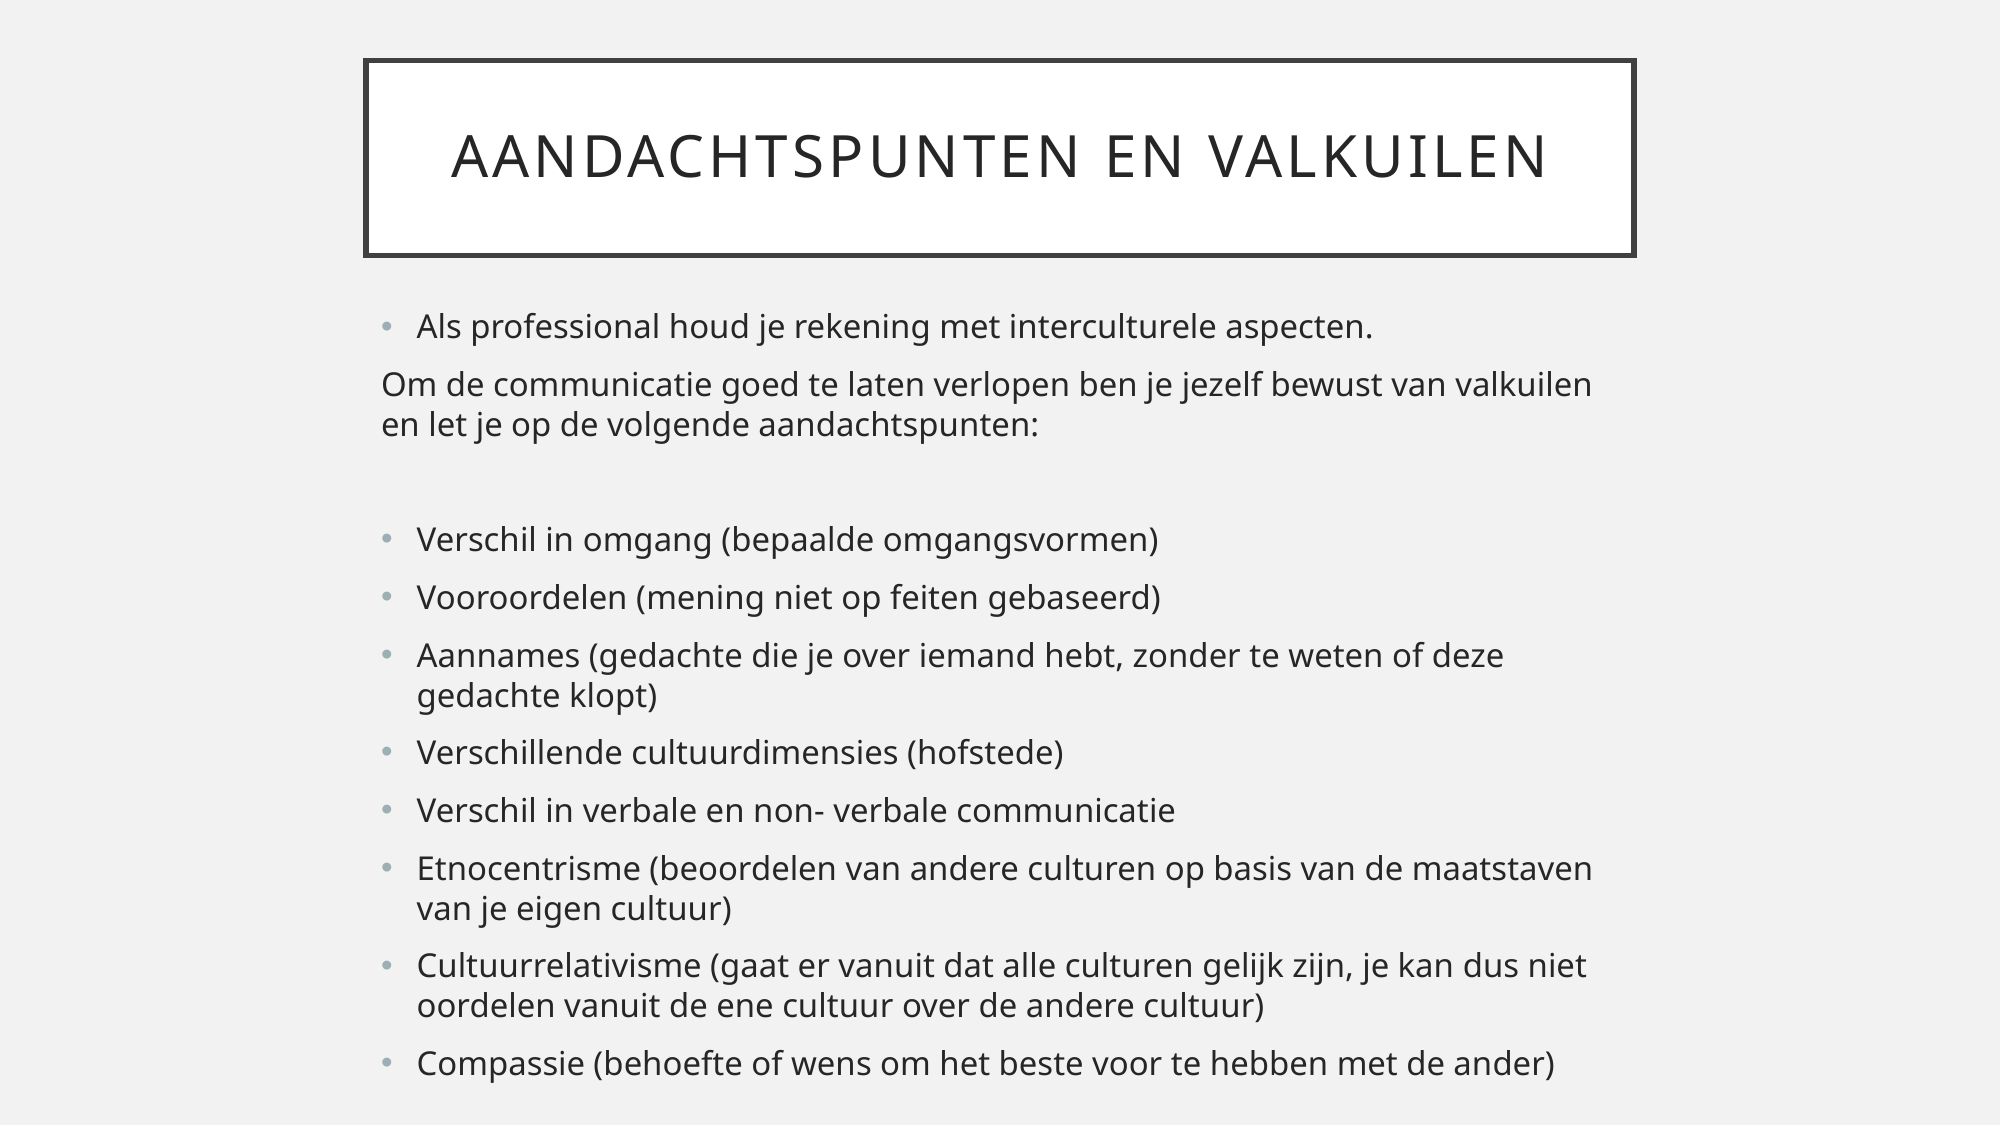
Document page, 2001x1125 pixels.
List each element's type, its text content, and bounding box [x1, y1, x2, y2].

title Aandachtspunten en valkuilen [363, 58, 1637, 258]
list Als professional houd je rekening met interculturele aspecten. Om de communicatie goed te laten verlopen ben je jezelf bewust van valkuilen en let je op de volgende aandachtspunten: Verschil in omgang (bepaalde omgangsvormen) Vooroordelen (mening niet op feiten gebaseerd) Aannames (gedachte die je over iemand hebt, zonder te weten of deze gedachte klopt) Verschillende cultuurdimensies (hofstede) Verschil in verbale en non- verbale communicatie Etnocentrisme (beoordelen van andere culturen op basis van de maatstaven van je eigen cultuur) Cultuurrelativisme (gaat er vanuit dat alle culturen gelijk zijn, je kan dus niet oordelen vanuit de ene cultuur over de andere cultuur) Compassie (behoefte of wens om het beste voor te hebben met de ander) [366, 298, 1634, 1093]
